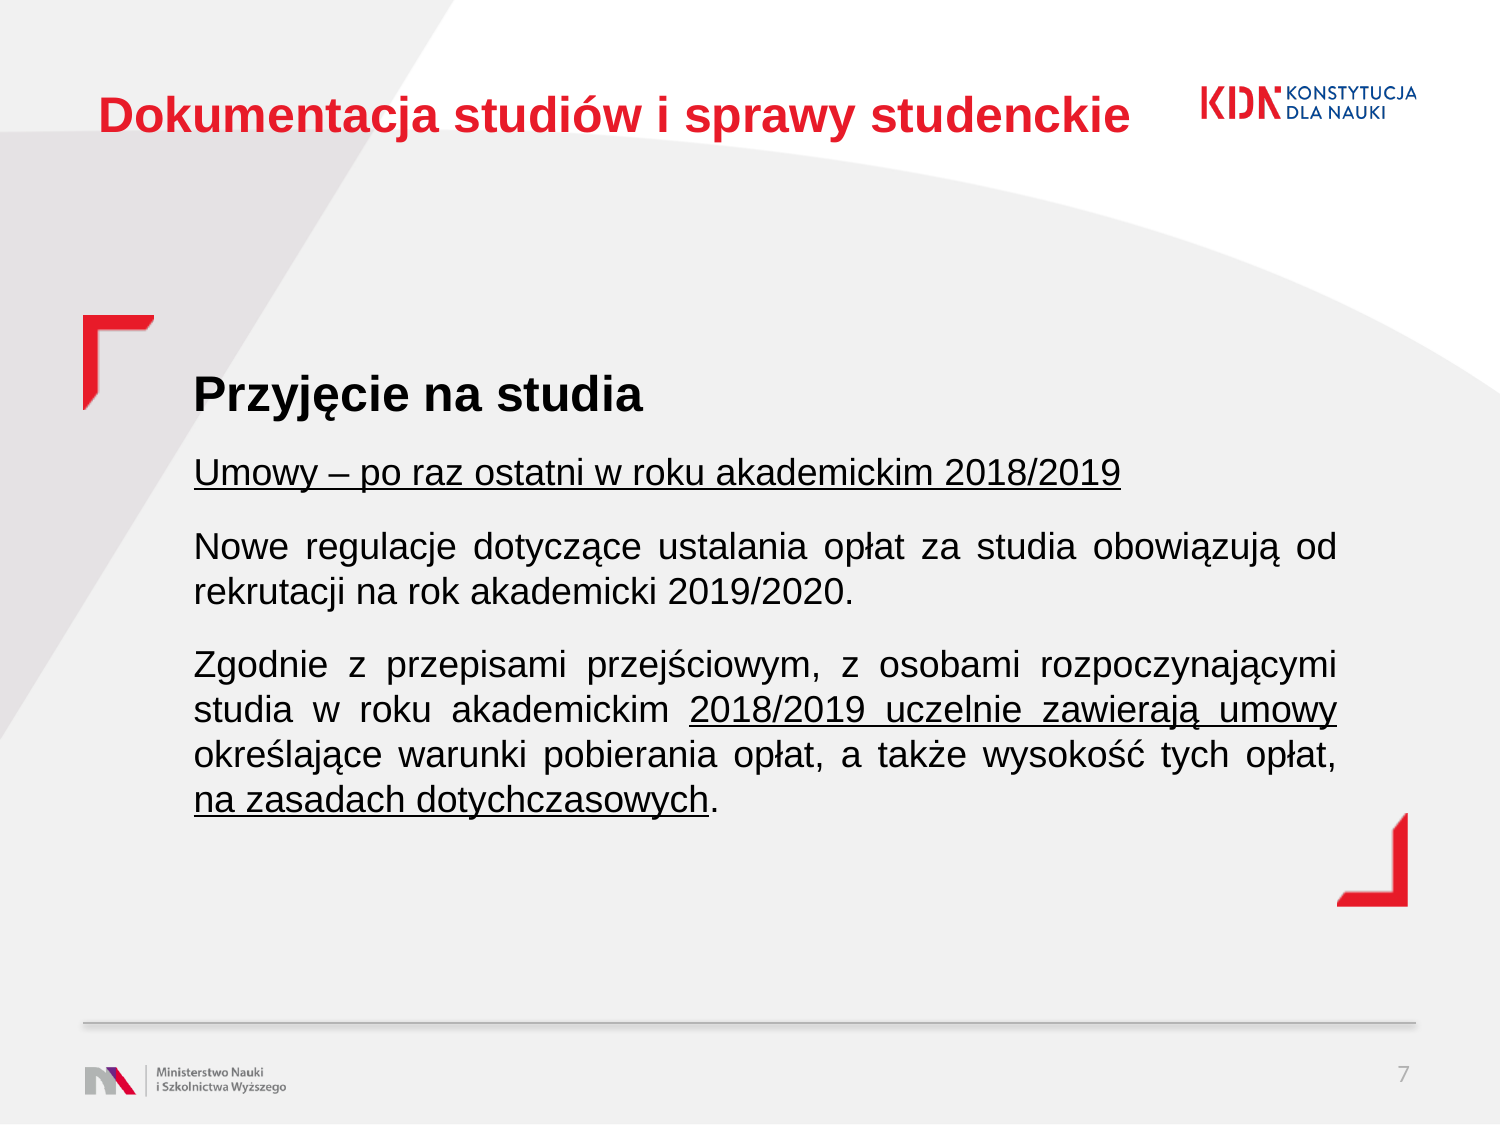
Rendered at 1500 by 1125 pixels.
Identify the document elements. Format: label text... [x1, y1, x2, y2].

picture [0, 0, 1500, 1125]
title Dokumentacja studiów i sprawy studenckie [83, 74, 1170, 143]
text_box Przyjęcie na studia [178, 354, 1156, 429]
list Umowy – po raz ostatni w roku akademickim 2018/2019 Nowe regulacje dotyczące ustalania opłat za studia obowiązują od rekrutacji na rok akademicki 2019/2020. Zgodnie z przepisami przejściowym, z osobami rozpoczynającymi studia w roku akademickim 2018/2019 uczelnie zawierają umowy określające warunki pobierania opłat, a także wysokość tych opłat, na zasadach dotychczasowych. [178, 440, 1353, 917]
slide_number 7 [1074, 1042, 1425, 1103]
